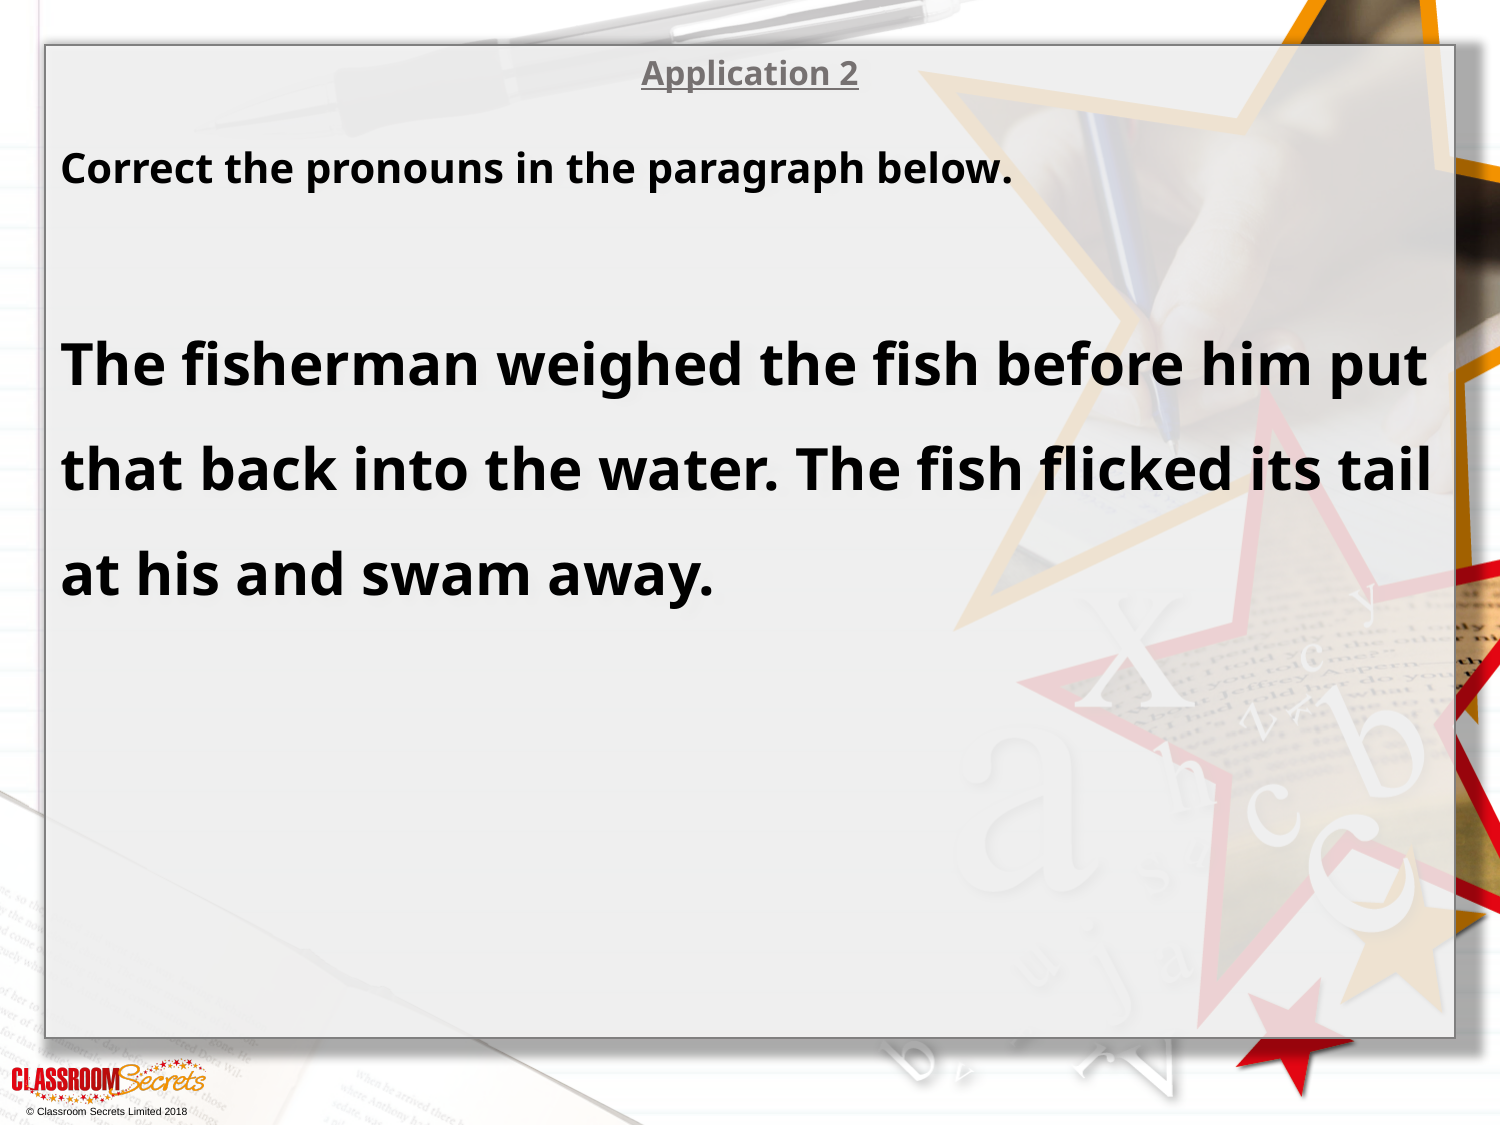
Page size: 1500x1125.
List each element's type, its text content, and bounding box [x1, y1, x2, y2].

picture [0, 0, 1500, 1125]
text_box Application 2 Correct the pronouns in the paragraph below. The fisherman weighed the fish before him put that back into the water. The fish flicked its tail at his and swam away. [44, 44, 1456, 1039]
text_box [11, 1058, 207, 1125]
